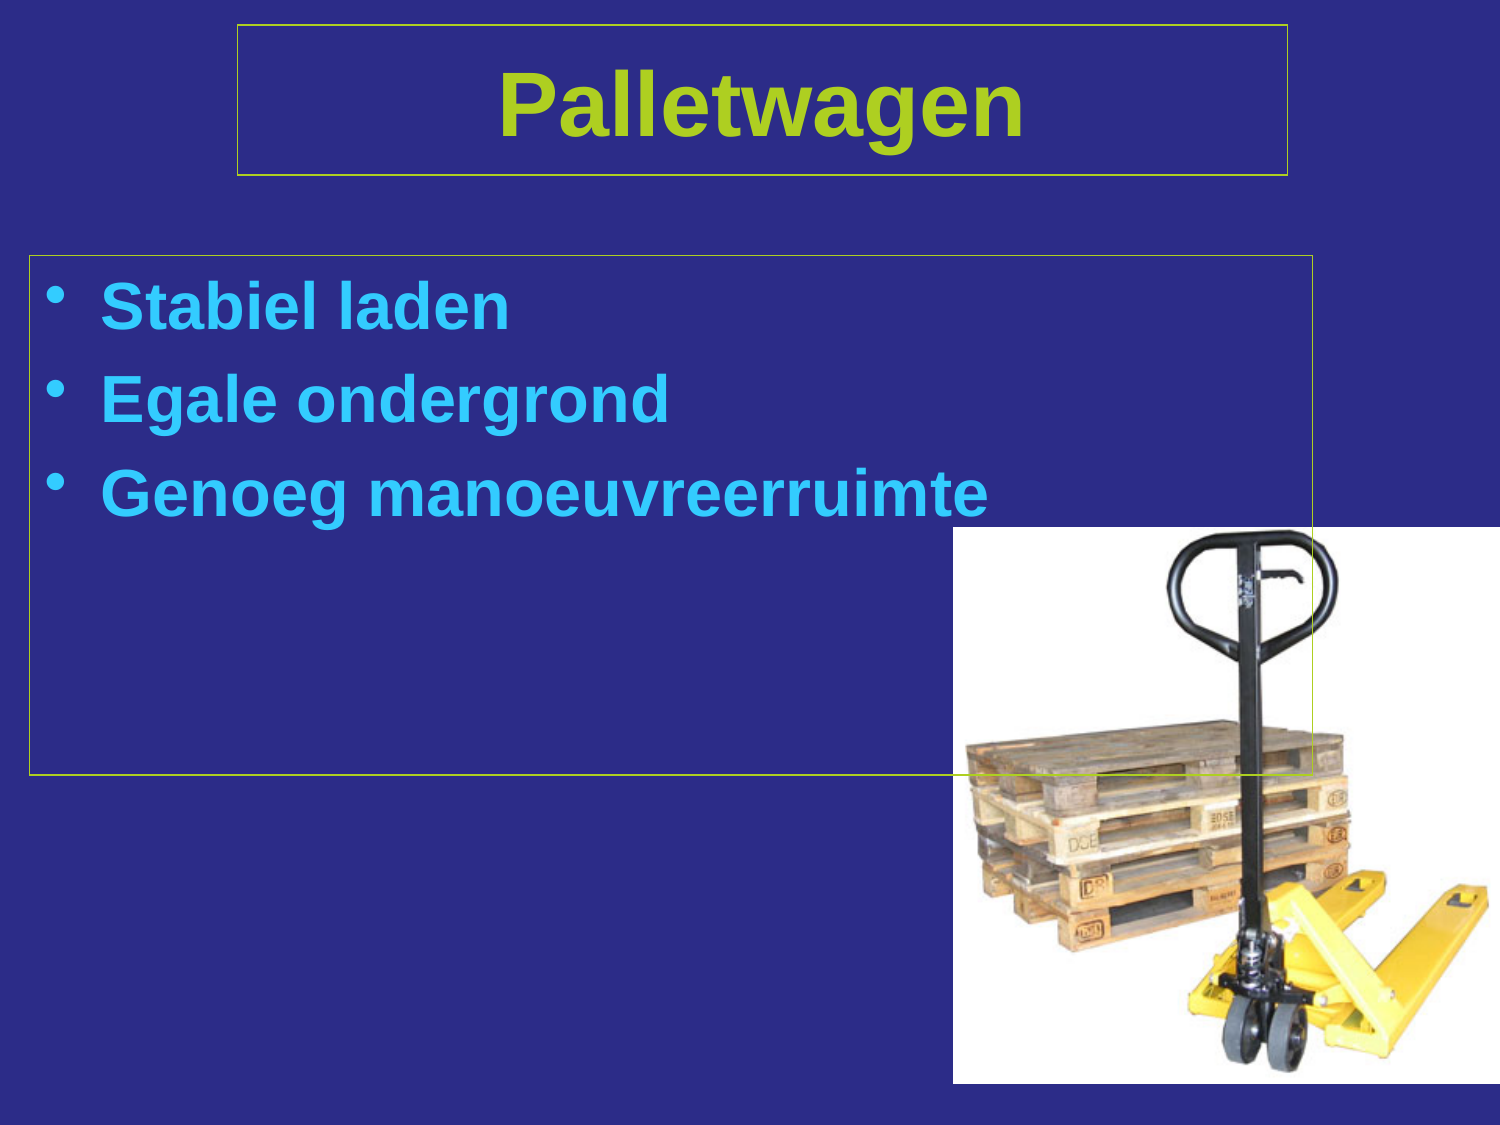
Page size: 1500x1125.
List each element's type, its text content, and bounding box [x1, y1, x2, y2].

list Stabiel laden Egale ondergrond Genoeg manoeuvreerruimte [29, 255, 1313, 776]
picture [952, 526, 1500, 1084]
title Palletwagen [237, 24, 1288, 176]
